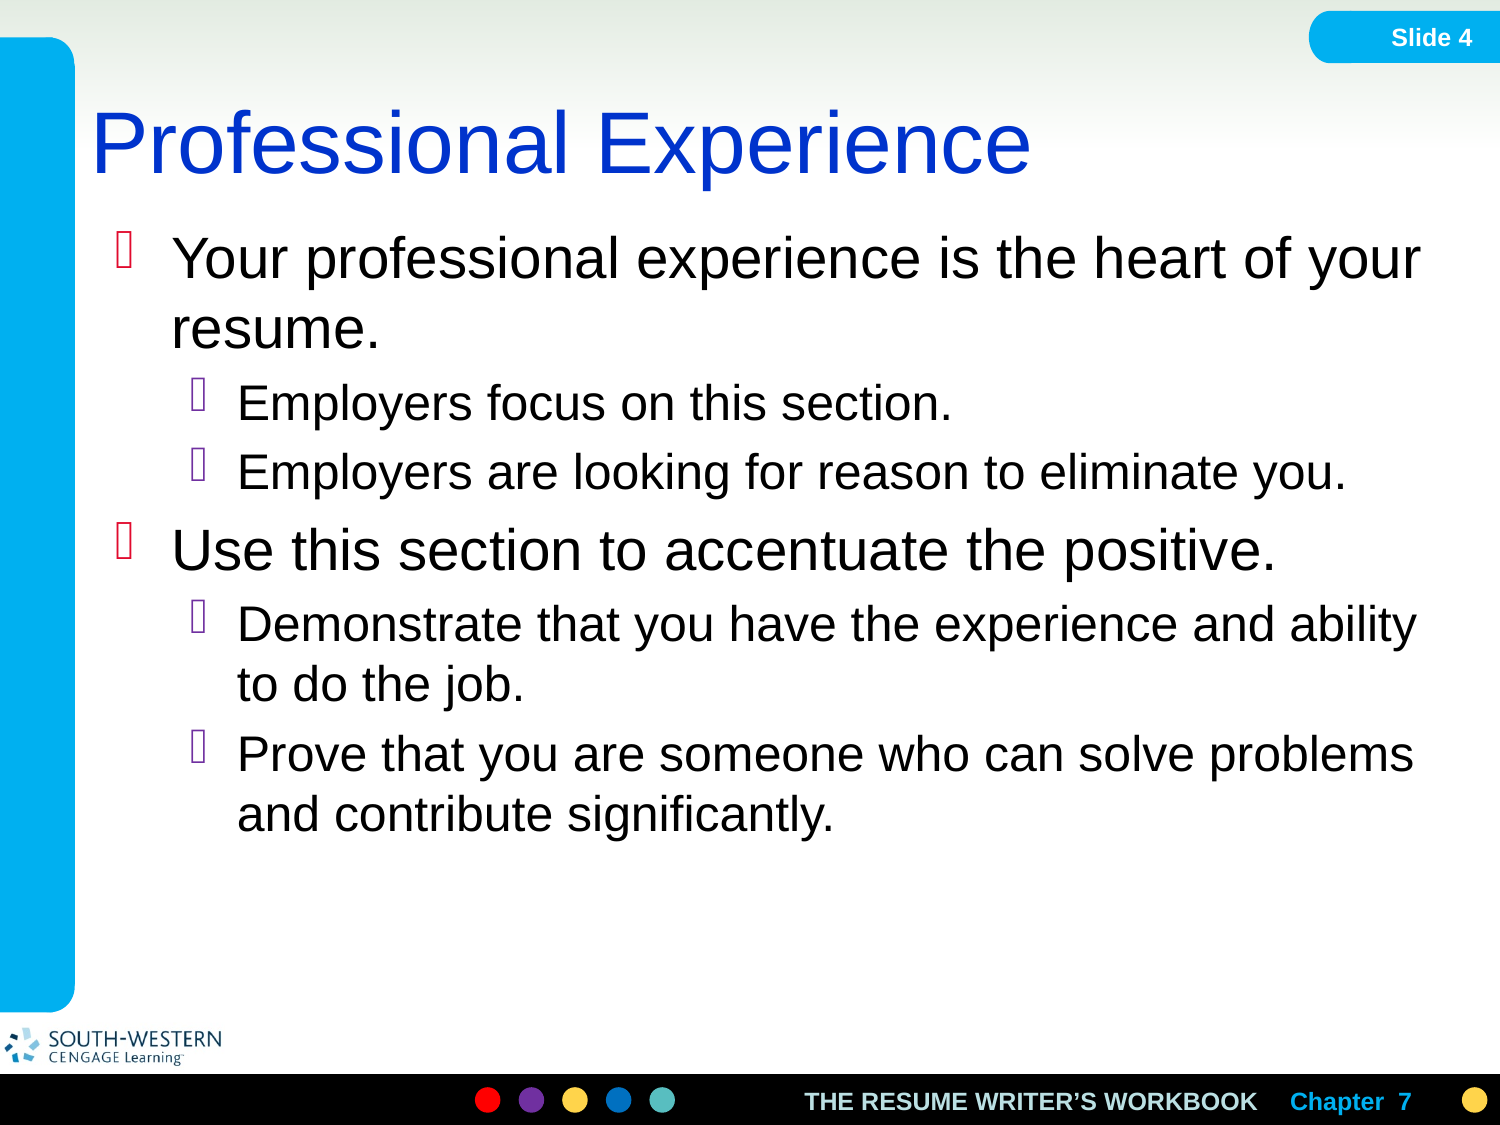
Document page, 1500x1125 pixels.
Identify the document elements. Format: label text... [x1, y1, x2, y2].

footer Chapter 7 [1274, 1075, 1476, 1125]
title Professional Experience [74, 44, 1426, 233]
picture [0, 1022, 225, 1073]
list Your professional experience is the heart of your resume. Employers focus on this section. Employers are looking for reason to eliminate you. Use this section to accentuate the positive. Demonstrate that you have the experience and ability to do the job. Prove that you are someone who can solve problems and contribute significantly. [99, 212, 1451, 956]
slide_number Slide 4 [1312, 13, 1488, 93]
